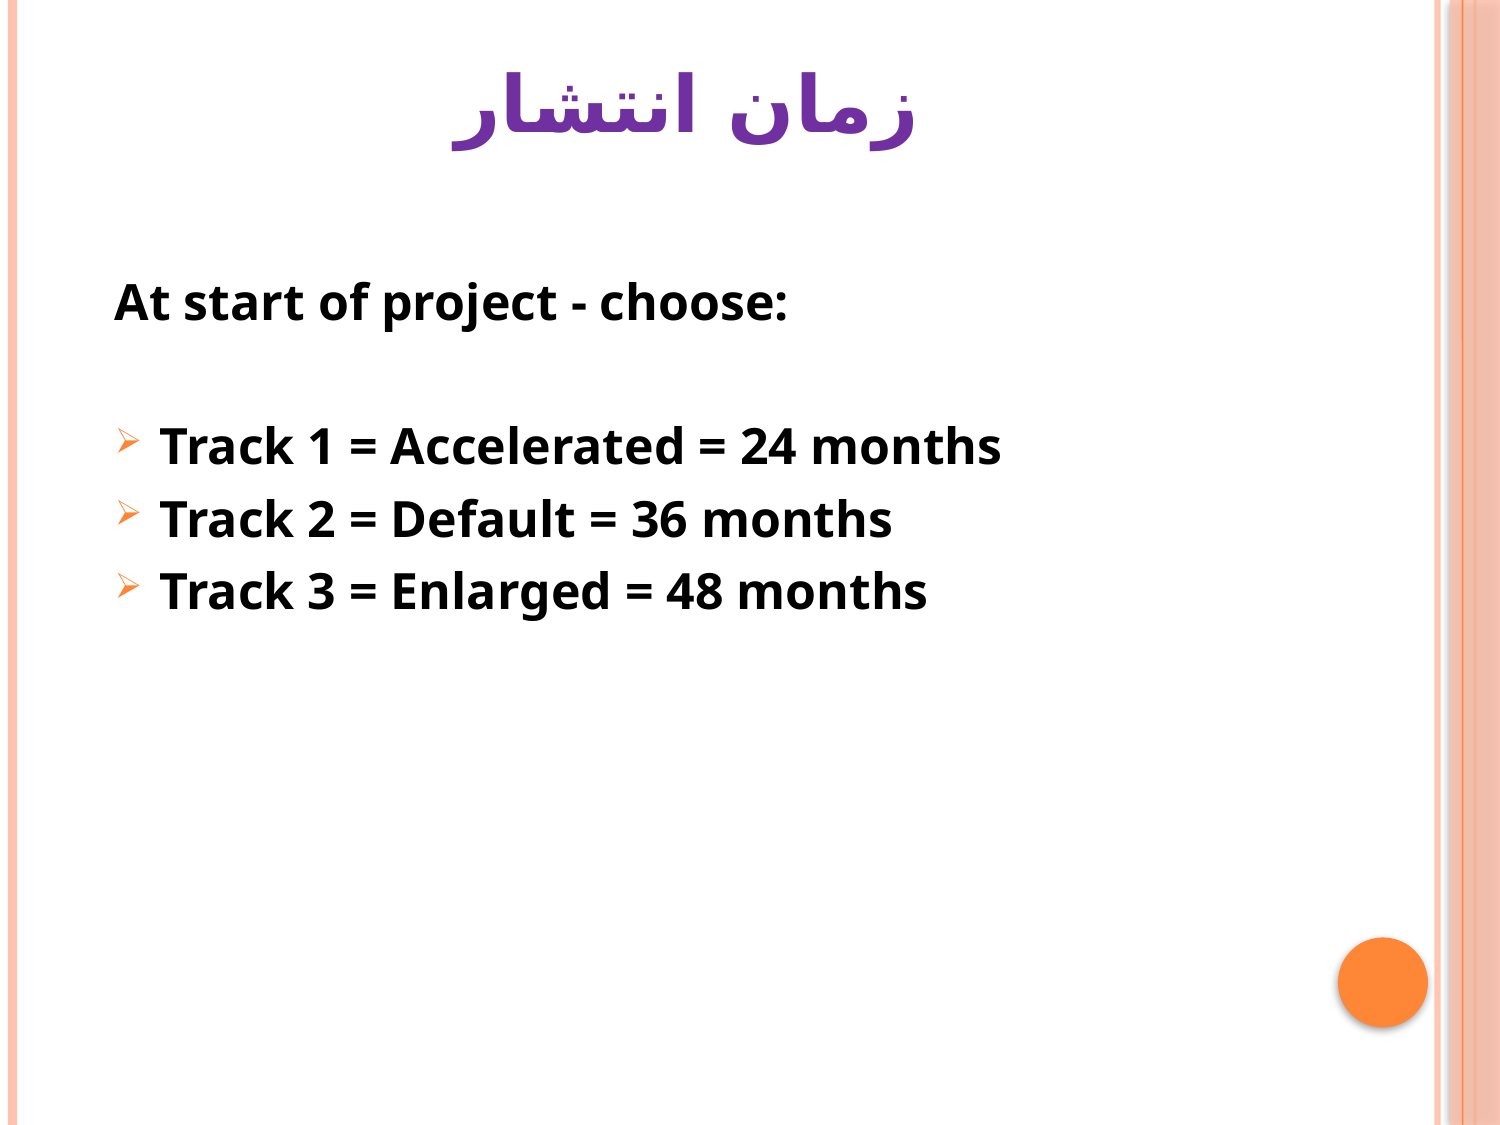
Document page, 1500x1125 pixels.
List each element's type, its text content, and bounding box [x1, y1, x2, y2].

list At start of project - choose: Track 1 = Accelerated = 24 months Track 2 = Default = 36 months Track 3 = Enlarged = 48 months [99, 262, 1325, 1062]
title زمان انتشار [75, 45, 1300, 233]
